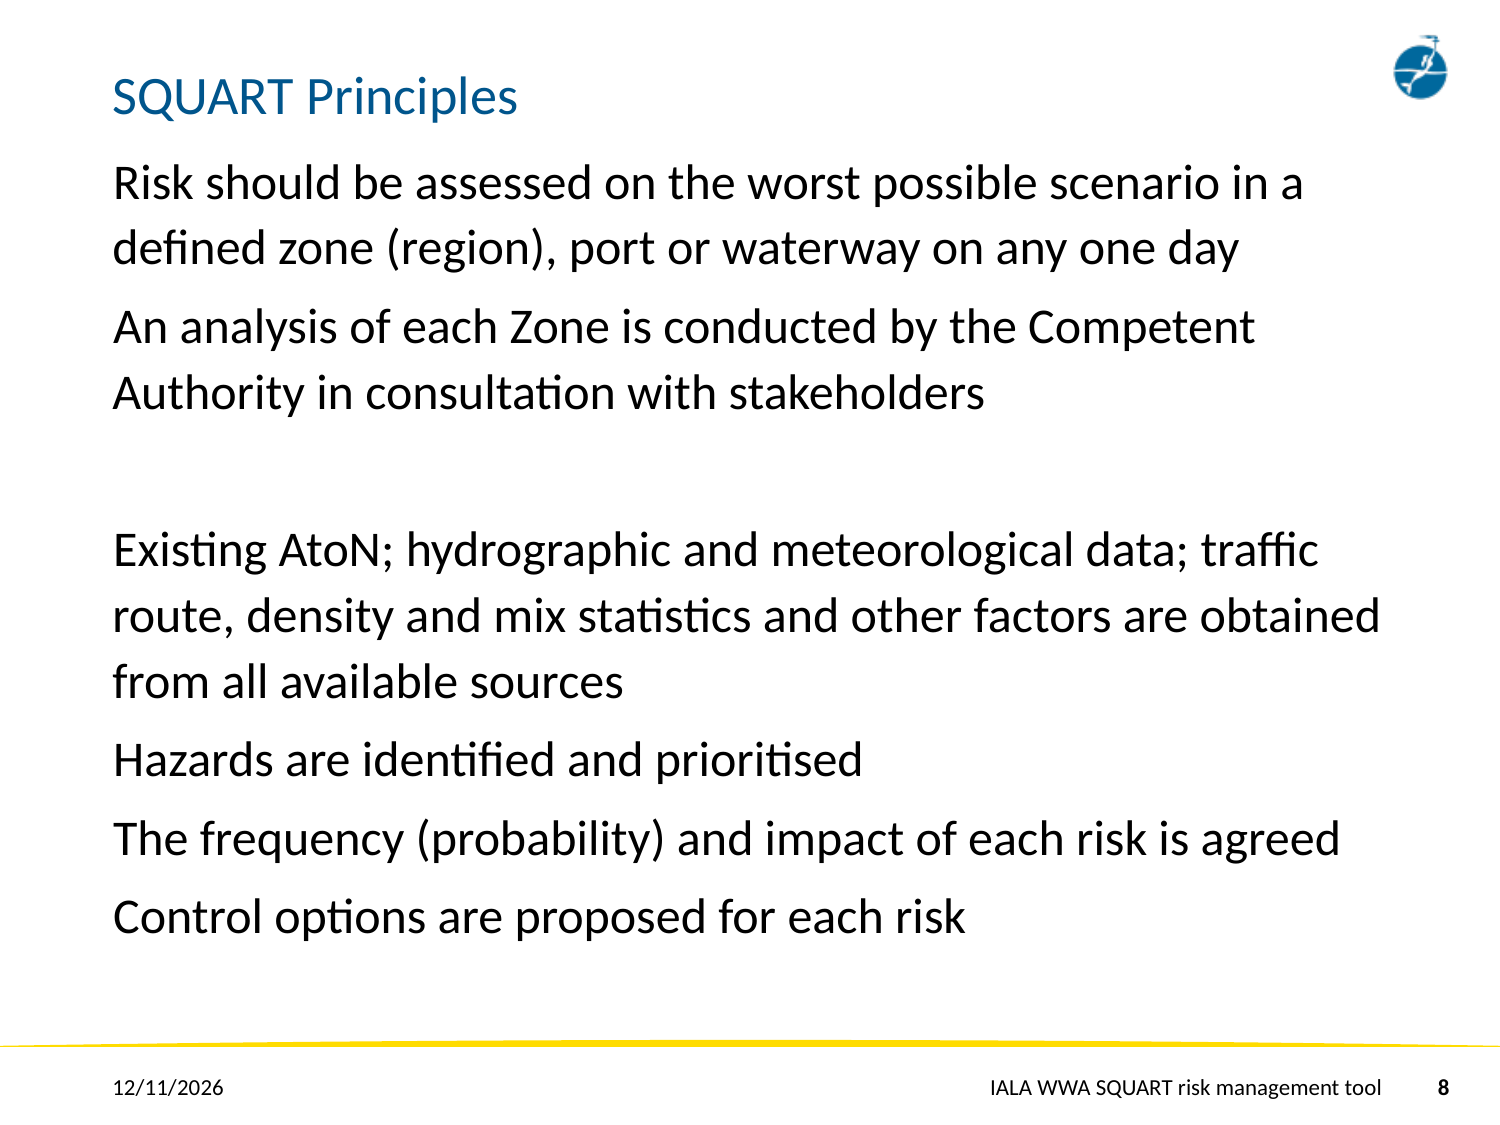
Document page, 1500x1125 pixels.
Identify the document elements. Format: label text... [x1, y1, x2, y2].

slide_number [112, 1046, 461, 1125]
list Risk should be assessed on the worst possible scenario in a defined zone (region), port or waterway on any one day An analysis of each Zone is conducted by the Competent Authority in consultation with stakeholders Existing AtoN; hydrographic and meteorological data; traffic route, density and mix statistics and other factors are obtained from all available sources Hazards are identified and prioritised The frequency (probability) and impact of each risk is agreed Control options are proposed for each risk [112, 143, 1388, 1024]
footer IALA WWA SQUART risk management tool [466, 1046, 1387, 1125]
slide_number 8 [1387, 1046, 1500, 1125]
title SQUART Principles [112, 42, 1388, 126]
